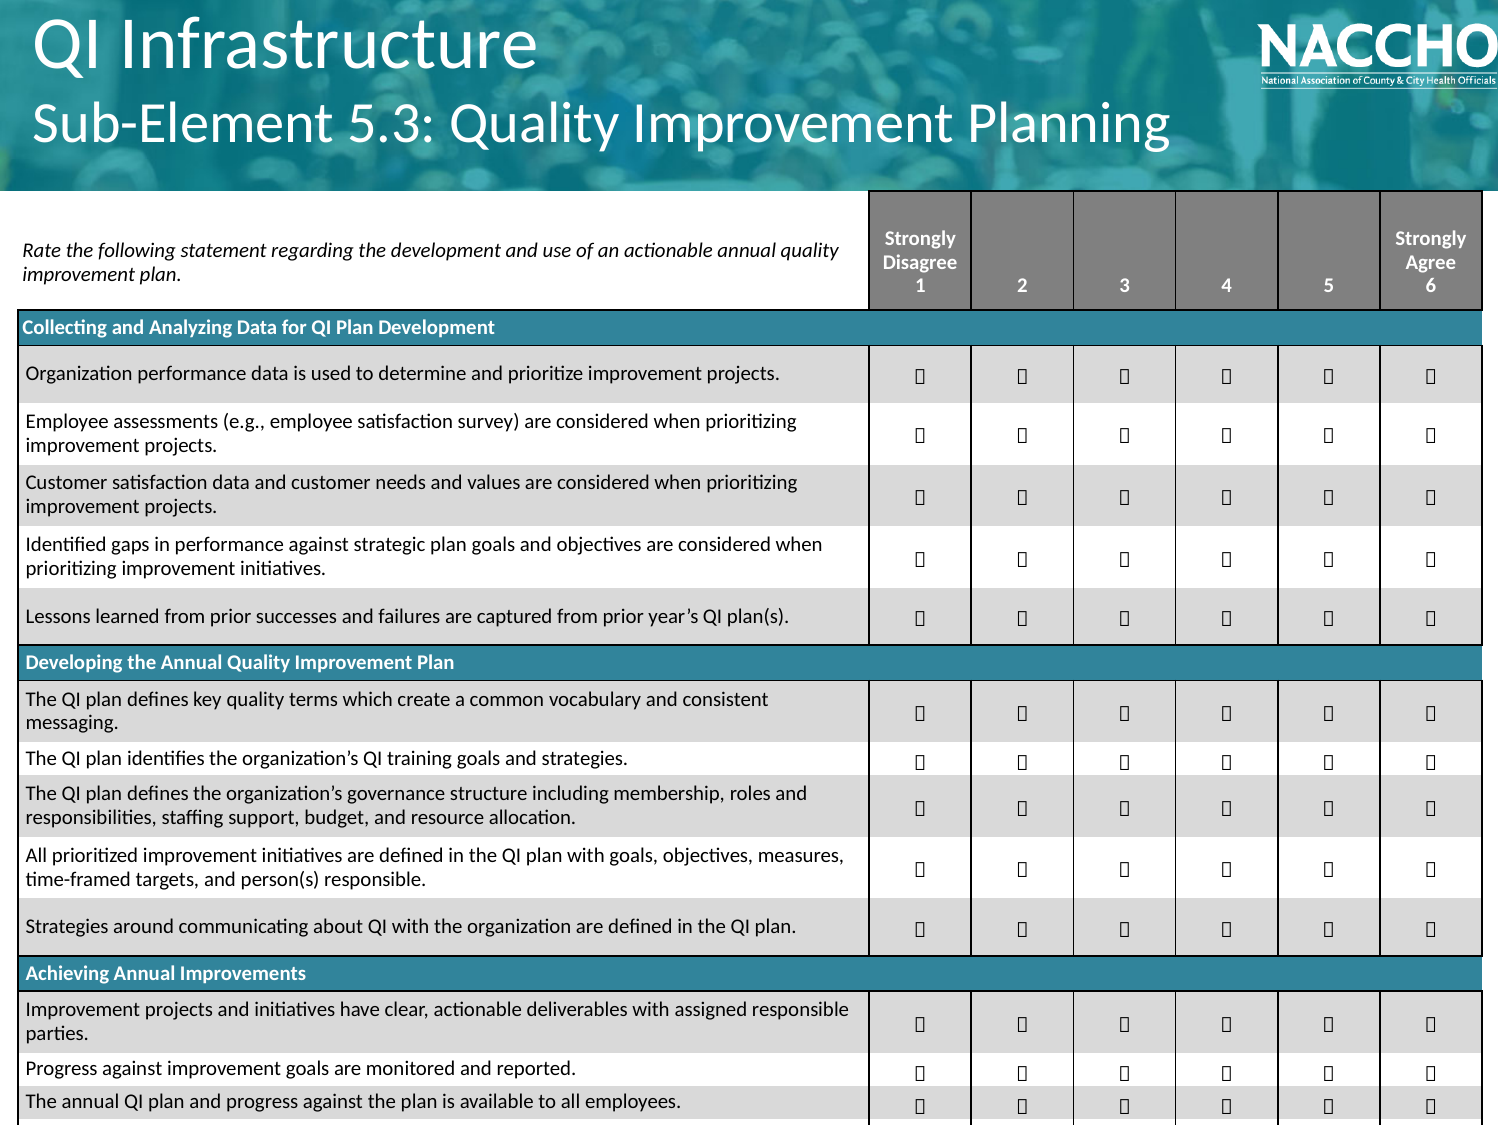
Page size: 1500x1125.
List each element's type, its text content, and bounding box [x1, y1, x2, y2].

table_cell [1176, 646, 1278, 680]
table_cell  [972, 837, 1073, 898]
table_cell  [1176, 403, 1277, 465]
table_cell [1176, 311, 1278, 345]
table_cell  [972, 346, 1073, 403]
table_cell  [1176, 681, 1277, 742]
table_cell Progress against improvement goals are monitored and reported. [19, 1053, 868, 1086]
table_cell Identified gaps in performance against strategic plan goals and objectives are considered when prioritizing improvement initiatives. [19, 526, 868, 588]
table_cell  [1176, 1119, 1277, 1125]
table_cell  [870, 465, 970, 526]
table_cell  [1279, 742, 1379, 775]
table_cell  [1176, 588, 1277, 644]
table_cell  [1279, 403, 1379, 465]
table_cell  [1074, 681, 1175, 742]
table_cell Improvement projects and initiatives have clear, actionable deliverables with assigned responsible parties. [19, 992, 868, 1053]
table_cell  [1279, 465, 1379, 526]
table_cell  [972, 588, 1073, 644]
table_cell  [870, 898, 970, 955]
table_cell  [870, 403, 970, 465]
table_cell  [1074, 1053, 1175, 1086]
table_cell The annual QI plan and progress against the plan is available to all employees. [19, 1086, 868, 1119]
table_cell  [1074, 588, 1175, 644]
table_cell  [972, 1086, 1073, 1119]
table_cell  [1279, 1119, 1379, 1125]
table_cell  [1279, 1053, 1379, 1086]
table_cell [1278, 311, 1380, 345]
table_cell  [1279, 588, 1379, 644]
table_header 3 [1074, 192, 1175, 309]
table_cell  [972, 465, 1073, 526]
table_cell  [1074, 465, 1175, 526]
table_cell [1380, 311, 1482, 345]
table_header Rate the following statement regarding the development and use of an actionable annual quality improvement plan. [18, 192, 868, 309]
table_cell  [972, 898, 1073, 955]
table_cell  [1074, 1086, 1175, 1119]
table_cell  [1176, 1086, 1277, 1119]
table_cell Collecting and Analyzing Data for QI Plan Development [19, 311, 869, 345]
table_cell All prioritized improvement initiatives are defined in the QI plan with goals, objectives, measures, time-framed targets, and person(s) responsible. [19, 837, 868, 898]
table_cell  [870, 1119, 970, 1125]
table_cell  [972, 403, 1073, 465]
table_cell [1176, 957, 1278, 990]
table_cell  [1381, 775, 1481, 837]
table_cell  [972, 1119, 1073, 1125]
table_cell  [1381, 681, 1481, 742]
table_cell [869, 646, 971, 680]
table_cell [1073, 957, 1176, 990]
table_cell [1380, 646, 1482, 680]
table_cell  [1176, 526, 1277, 588]
table_cell  [1074, 346, 1175, 403]
table_cell  [870, 1053, 970, 1086]
table_cell  [1381, 1053, 1481, 1086]
table_cell  [870, 588, 970, 644]
table_cell  [972, 526, 1073, 588]
table_cell  [972, 992, 1073, 1053]
table_cell  [1074, 775, 1175, 837]
table_cell  [1074, 837, 1175, 898]
table_cell [971, 646, 1073, 680]
table_cell  [1176, 465, 1277, 526]
table_cell  [1381, 403, 1481, 465]
table_cell  [1074, 526, 1175, 588]
table_cell  [1176, 346, 1277, 403]
table_cell  [1176, 742, 1277, 775]
table_header 4 [1176, 192, 1277, 309]
table_cell  [870, 742, 970, 775]
table_cell [1073, 311, 1176, 345]
table_cell [1073, 646, 1176, 680]
table_cell  [1074, 1119, 1175, 1125]
table_cell [1380, 957, 1482, 990]
table_cell Achieving Annual Improvements [19, 957, 869, 990]
table_cell  [870, 775, 970, 837]
table_cell  [1279, 898, 1379, 955]
table_cell  [1176, 775, 1277, 837]
table_cell  [870, 992, 970, 1053]
table_cell Organization performance data is used to determine and prioritize improvement projects. [19, 346, 868, 403]
table_cell  [972, 775, 1073, 837]
table_cell  [870, 1086, 970, 1119]
table_cell  [1176, 837, 1277, 898]
table_cell  [1279, 775, 1379, 837]
table_cell  [1176, 1053, 1277, 1086]
table_cell  [870, 346, 970, 403]
table_cell  [1279, 526, 1379, 588]
table_cell Developing the Annual Quality Improvement Plan [19, 646, 869, 680]
table_cell  [972, 681, 1073, 742]
table_header 2 [972, 192, 1073, 309]
table_header Strongly Agree 6 [1381, 192, 1481, 309]
table_cell  [1279, 837, 1379, 898]
table_cell  [1074, 403, 1175, 465]
table_cell  [1381, 1119, 1481, 1125]
table_cell  [972, 1053, 1073, 1086]
picture [0, 0, 1498, 192]
table_cell  [870, 837, 970, 898]
table_header 5 [1279, 192, 1379, 309]
table_cell  [972, 742, 1073, 775]
table_cell Customer satisfaction data and customer needs and values are considered when prioritizing improvement projects. [19, 465, 868, 526]
table_header Strongly Disagree 1 [870, 192, 970, 309]
table_cell The improvement plan’s goals and strategies are cascaded throughout the organization and into operational plans and employee work plans. [19, 1119, 868, 1125]
table_cell [869, 311, 971, 345]
table_cell  [1381, 588, 1481, 644]
table_cell  [1074, 742, 1175, 775]
table_cell  [1279, 1086, 1379, 1119]
table_cell  [1381, 526, 1481, 588]
table_cell  [1279, 346, 1379, 403]
table_cell The QI plan identifies the organization’s QI training goals and strategies. [19, 742, 868, 775]
table_cell [971, 957, 1073, 990]
table_cell  [1279, 681, 1379, 742]
table_cell Strategies around communicating about QI with the organization are defined in the QI plan. [19, 898, 868, 955]
table_cell  [1381, 992, 1481, 1053]
table_cell Employee assessments (e.g., employee satisfaction survey) are considered when prioritizing improvement projects. [19, 403, 868, 465]
table_cell  [1381, 346, 1481, 403]
table_cell The QI plan defines the organization’s governance structure including membership, roles and responsibilities, staffing support, budget, and resource allocation. [19, 775, 868, 837]
table_cell  [1176, 992, 1277, 1053]
table_cell  [1176, 898, 1277, 955]
table_cell  [1074, 992, 1175, 1053]
table_cell  [870, 681, 970, 742]
table_cell  [1381, 1086, 1481, 1119]
table_cell  [1074, 898, 1175, 955]
table_cell  [1381, 837, 1481, 898]
table_cell  [1381, 742, 1481, 775]
table_cell  [1279, 992, 1379, 1053]
table_cell [971, 311, 1073, 345]
table_cell [869, 957, 971, 990]
table_cell Lessons learned from prior successes and failures are captured from prior year’s QI plan(s). [19, 588, 868, 644]
table_cell  [1381, 465, 1481, 526]
table_cell [1278, 957, 1380, 990]
table_cell The QI plan defines key quality terms which create a common vocabulary and consistent messaging. [19, 681, 868, 742]
table_cell  [870, 526, 970, 588]
table_cell  [1381, 898, 1481, 955]
table_cell [1278, 646, 1380, 680]
